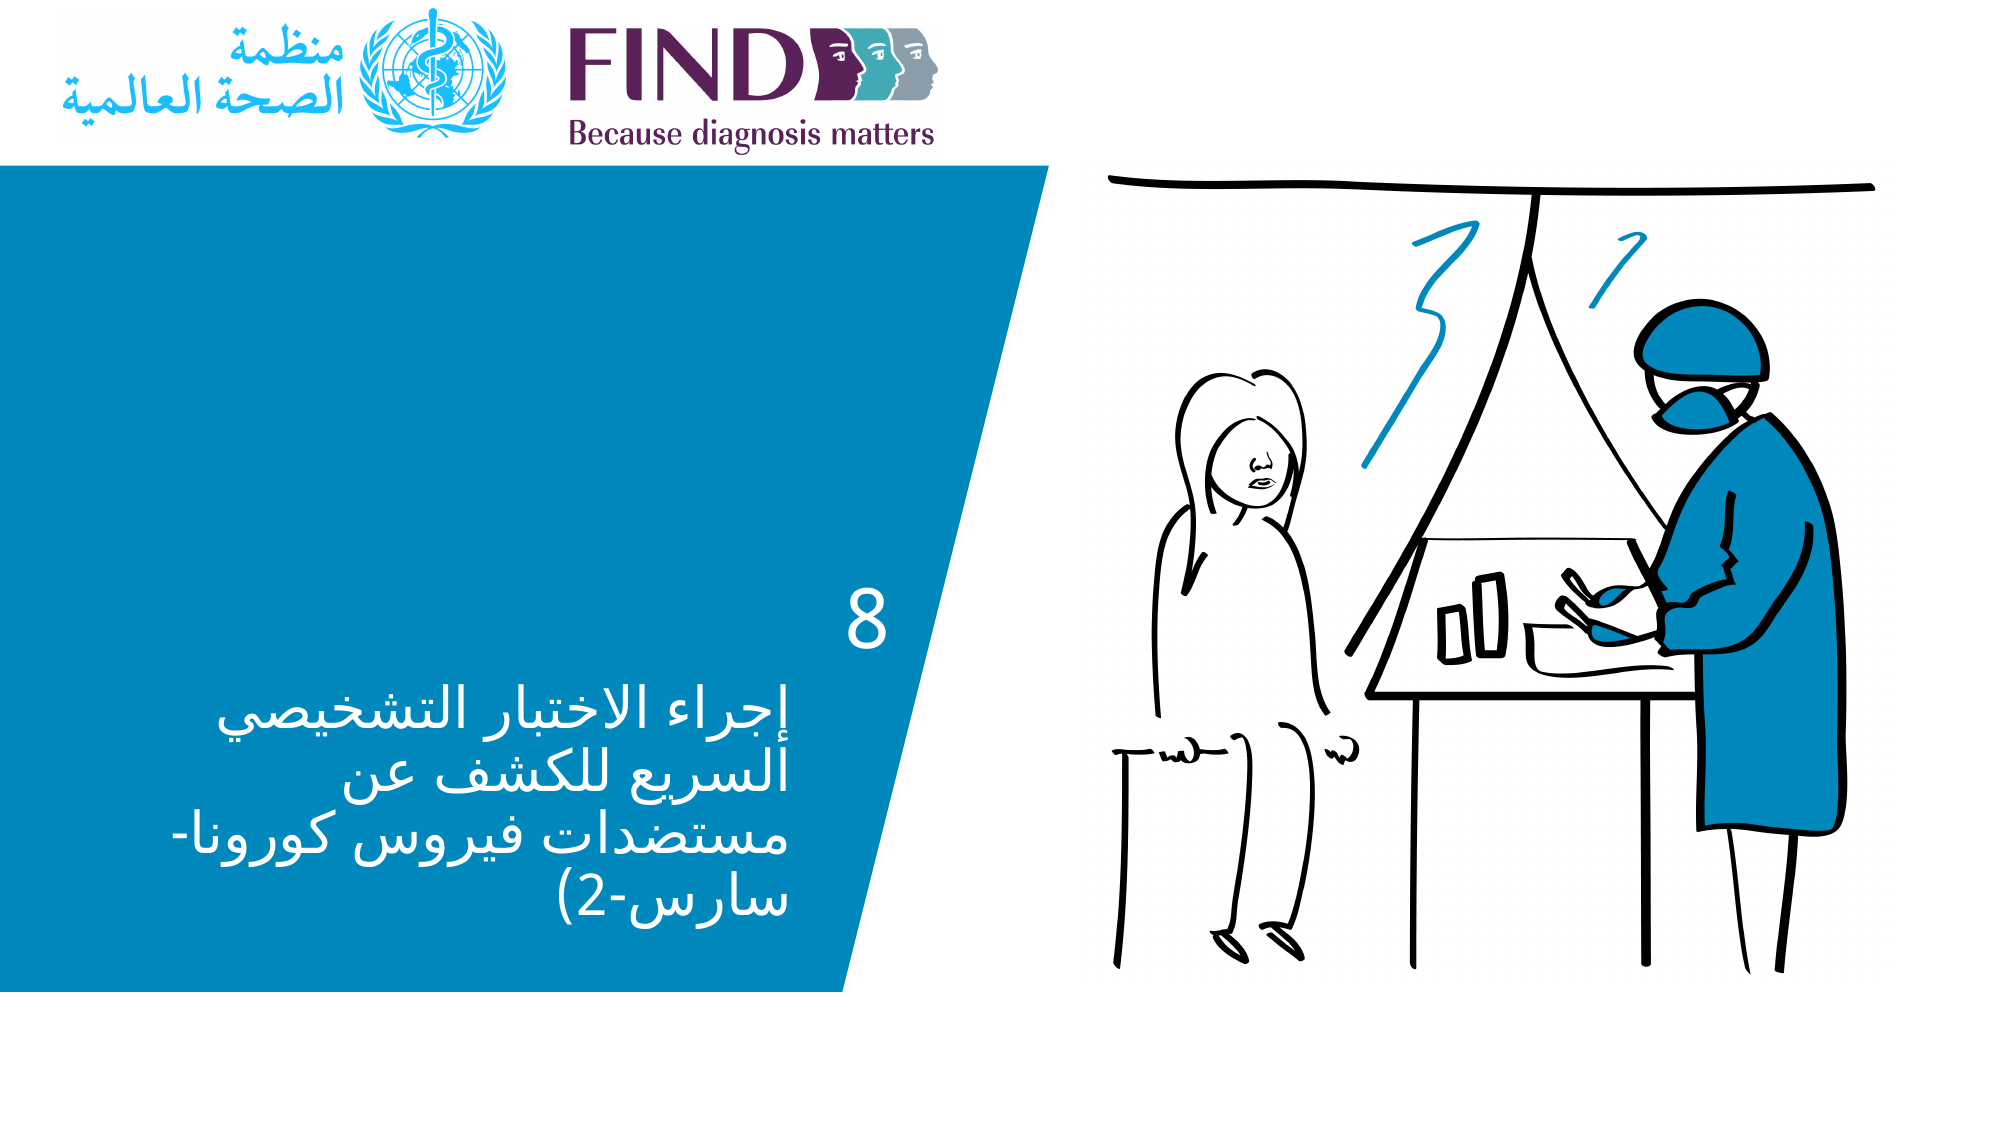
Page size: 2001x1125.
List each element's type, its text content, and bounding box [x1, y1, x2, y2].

picture [1084, 165, 1896, 977]
title 8 [137, 184, 891, 667]
picture [63, 8, 506, 138]
subtitle إجراء الاختبار التشخيصي السريع للكشف عن مستضدات فيروس كورونا-سارس-2) [137, 678, 793, 929]
picture [568, 26, 940, 157]
